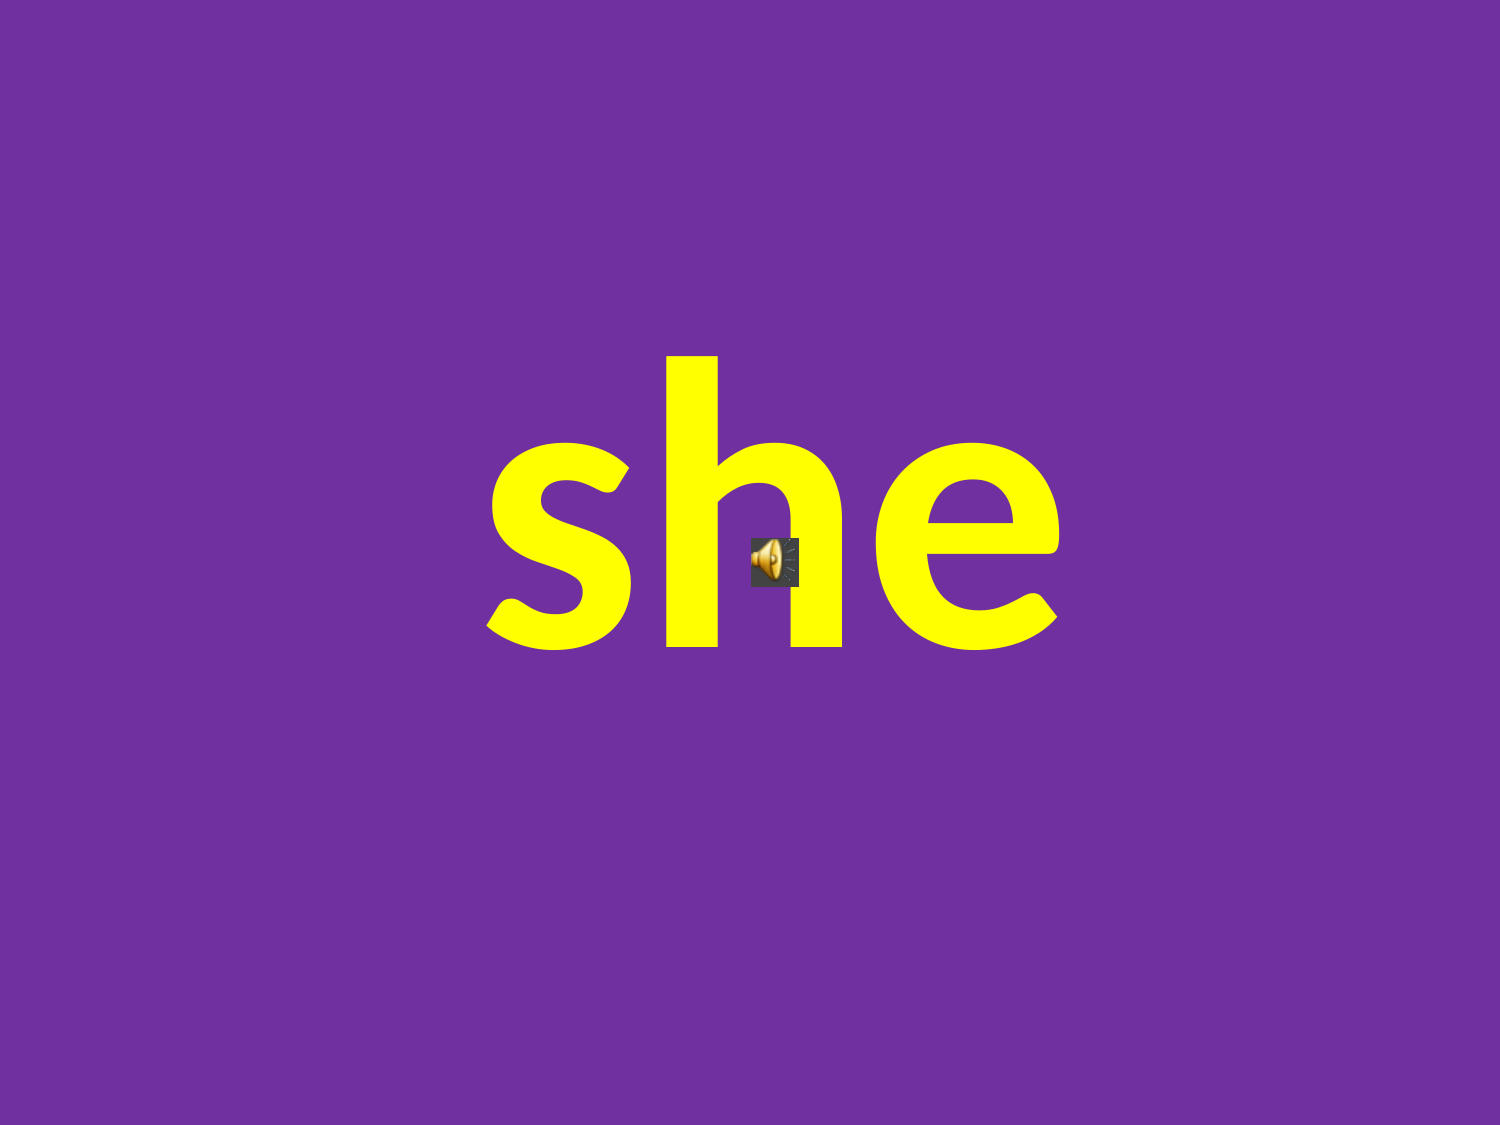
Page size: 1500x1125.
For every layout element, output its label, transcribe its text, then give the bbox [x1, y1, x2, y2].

picture [749, 537, 801, 588]
text_box she [99, 224, 1450, 738]
